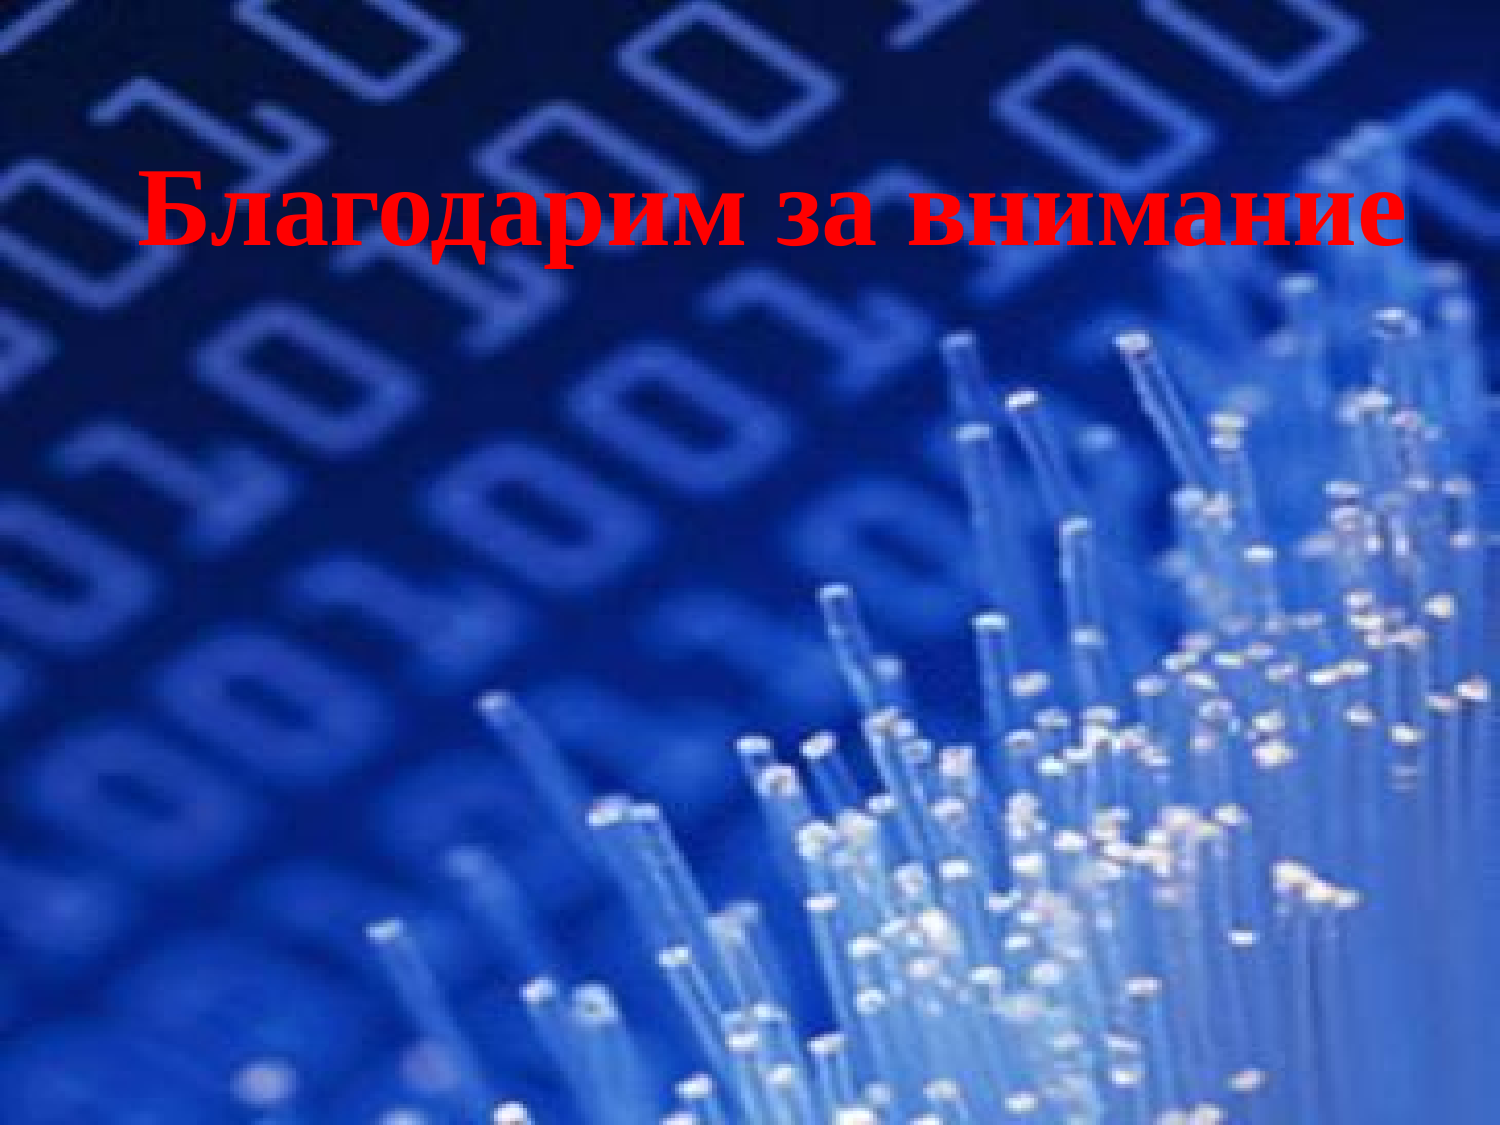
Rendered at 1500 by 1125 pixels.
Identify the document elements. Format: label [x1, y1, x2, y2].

list [0, 0, 1500, 1125]
